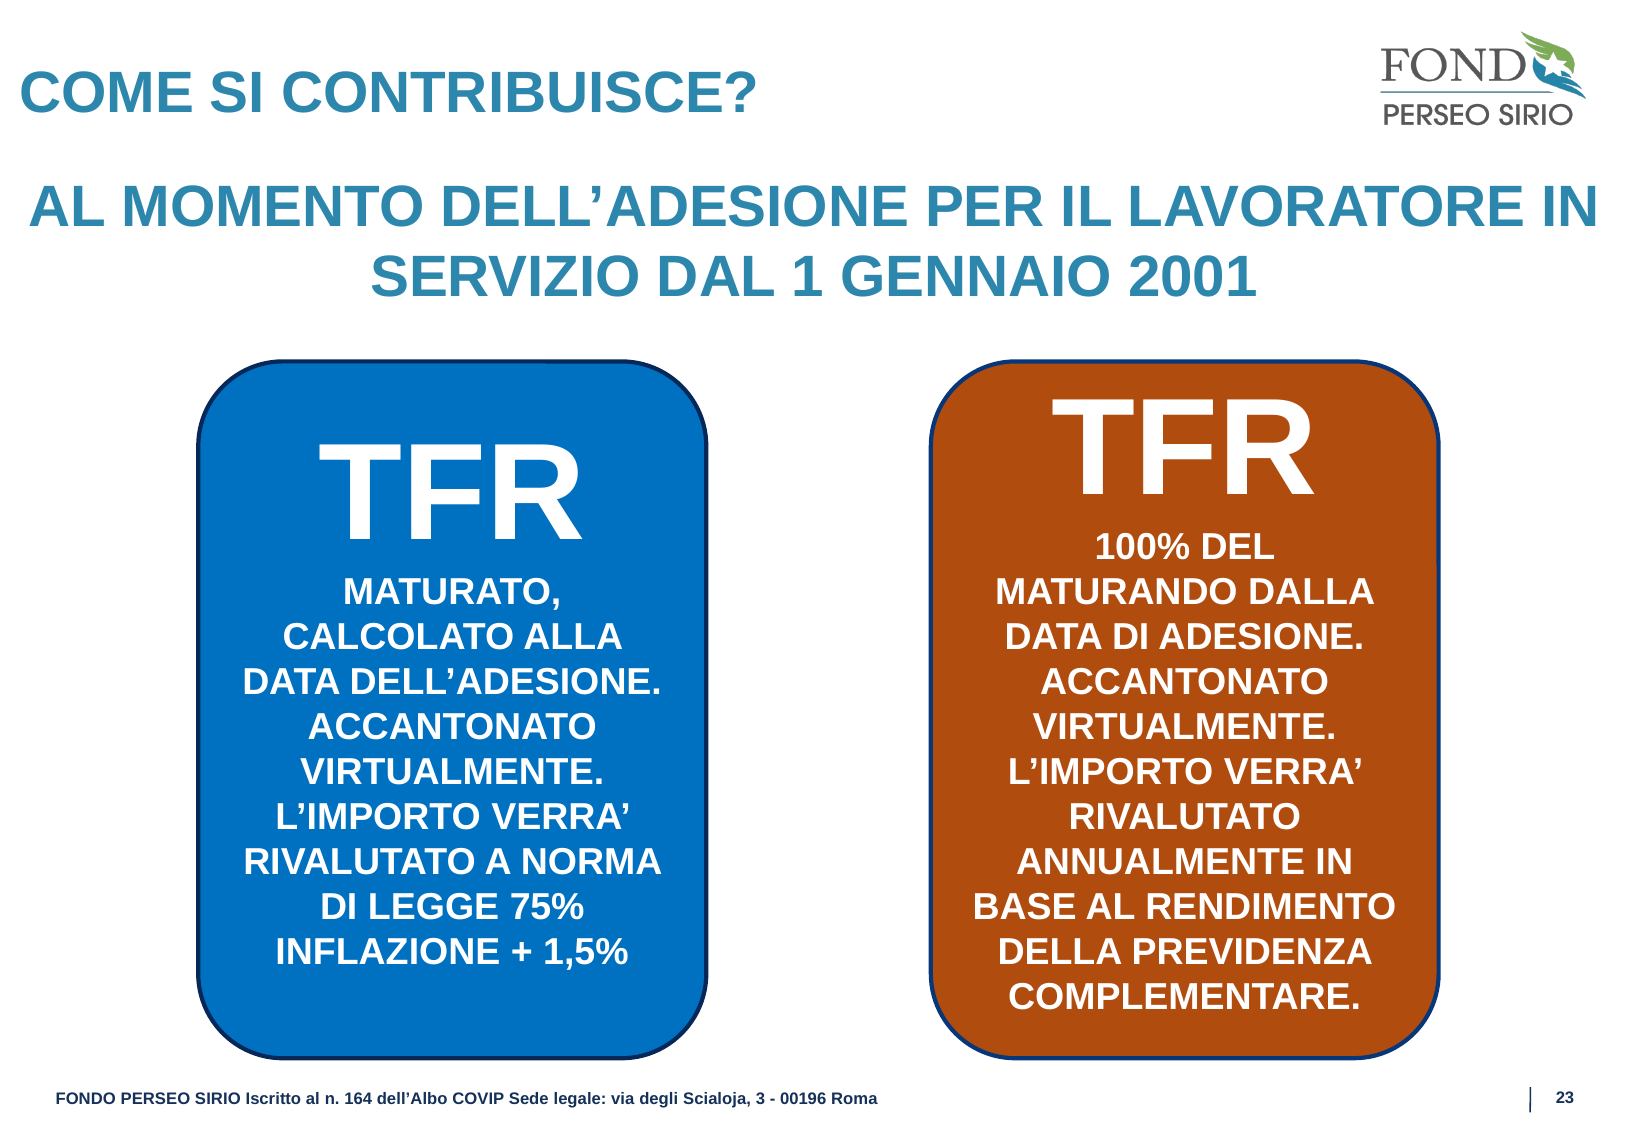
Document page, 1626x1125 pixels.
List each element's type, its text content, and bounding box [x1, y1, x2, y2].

text_box AL MOMENTO DELL’ADESIONE PER IL LAVORATORE IN SERVIZIO DAL 1 GENNAIO 2001 [4, 160, 1625, 316]
picture [1379, 31, 1586, 132]
slide_number 23 [1522, 1081, 1590, 1125]
footer FONDO PERSEO SIRIO Iscritto al n. 164 dell’Albo COVIP Sede legale: via degli Scialoja, 3 - 00196 Roma [40, 1082, 1504, 1125]
text_box TFR 100% DEL MATURANDO DALLA DATA DI ADESIONE. ACCANTONATO VIRTUALMENTE. L’IMPORTO VERRA’ RIVALUTATO ANNUALMENTE IN BASE AL RENDIMENTO DELLA PREVIDENZA COMPLEMENTARE. [928, 359, 1441, 1061]
text_box COME SI CONTRIBUISCE? [4, 54, 1539, 160]
text_box TFR MATURATO, CALCOLATO ALLA DATA DELL’ADESIONE. ACCANTONATO VIRTUALMENTE. L’IMPORTO VERRA’ RIVALUTATO A NORMA DI LEGGE 75% INFLAZIONE + 1,5% [196, 359, 709, 1061]
